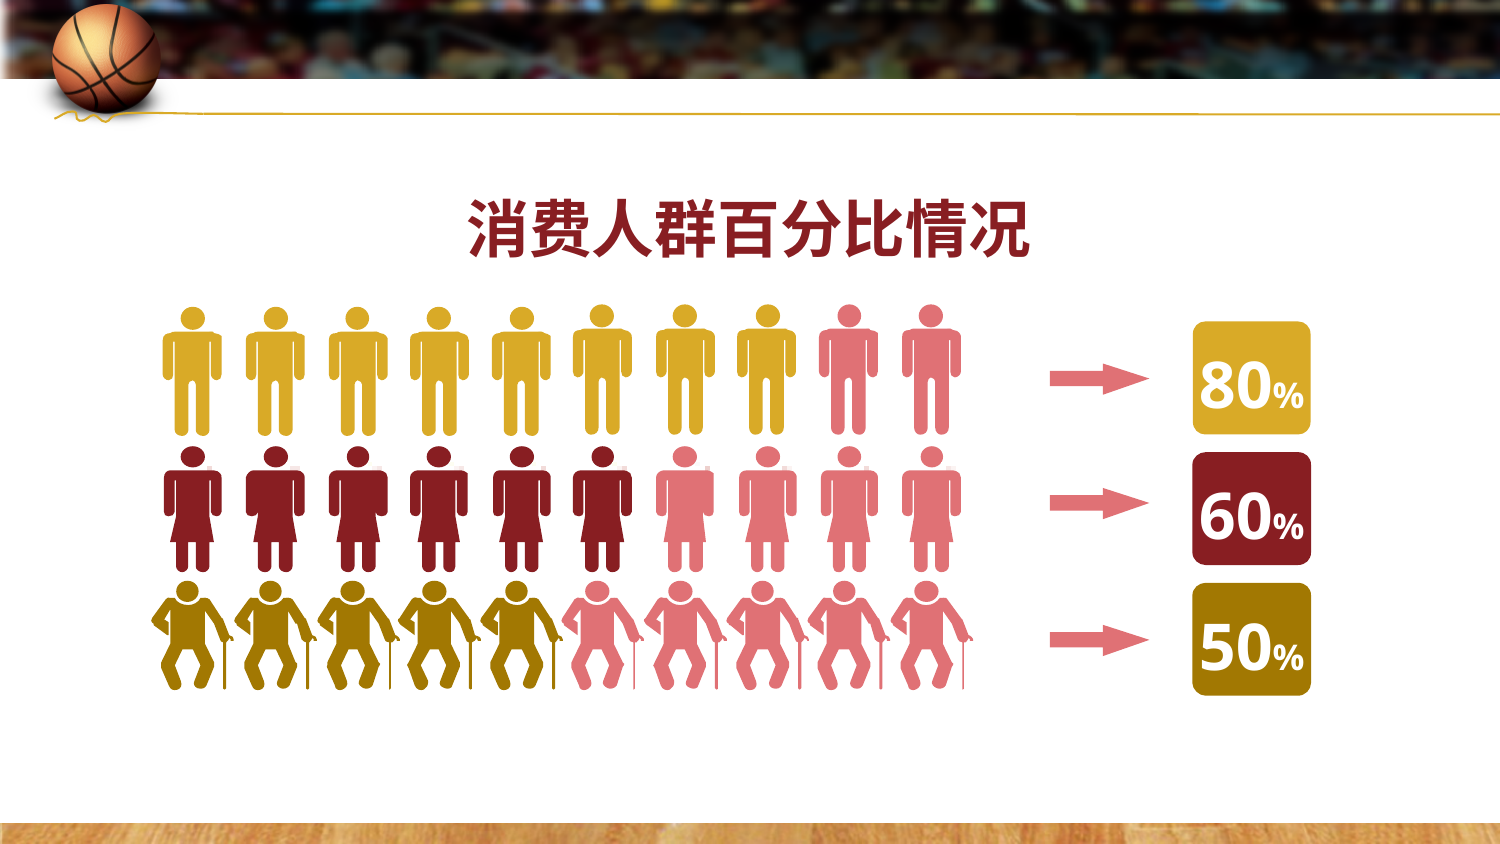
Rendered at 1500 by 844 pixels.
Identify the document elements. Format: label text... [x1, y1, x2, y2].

picture [0, 0, 1500, 131]
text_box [560, 580, 974, 691]
text_box [1049, 624, 1150, 657]
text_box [818, 304, 961, 435]
text_box [1049, 363, 1150, 395]
text_box [1049, 487, 1150, 520]
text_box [1175, 321, 1328, 435]
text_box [1175, 452, 1328, 566]
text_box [164, 446, 632, 591]
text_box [656, 446, 961, 573]
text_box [1175, 582, 1328, 696]
text_box 消费人群百分比情况 [414, 144, 1083, 274]
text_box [54, 111, 1500, 122]
picture [0, 823, 1500, 844]
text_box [162, 304, 796, 436]
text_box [150, 580, 560, 691]
